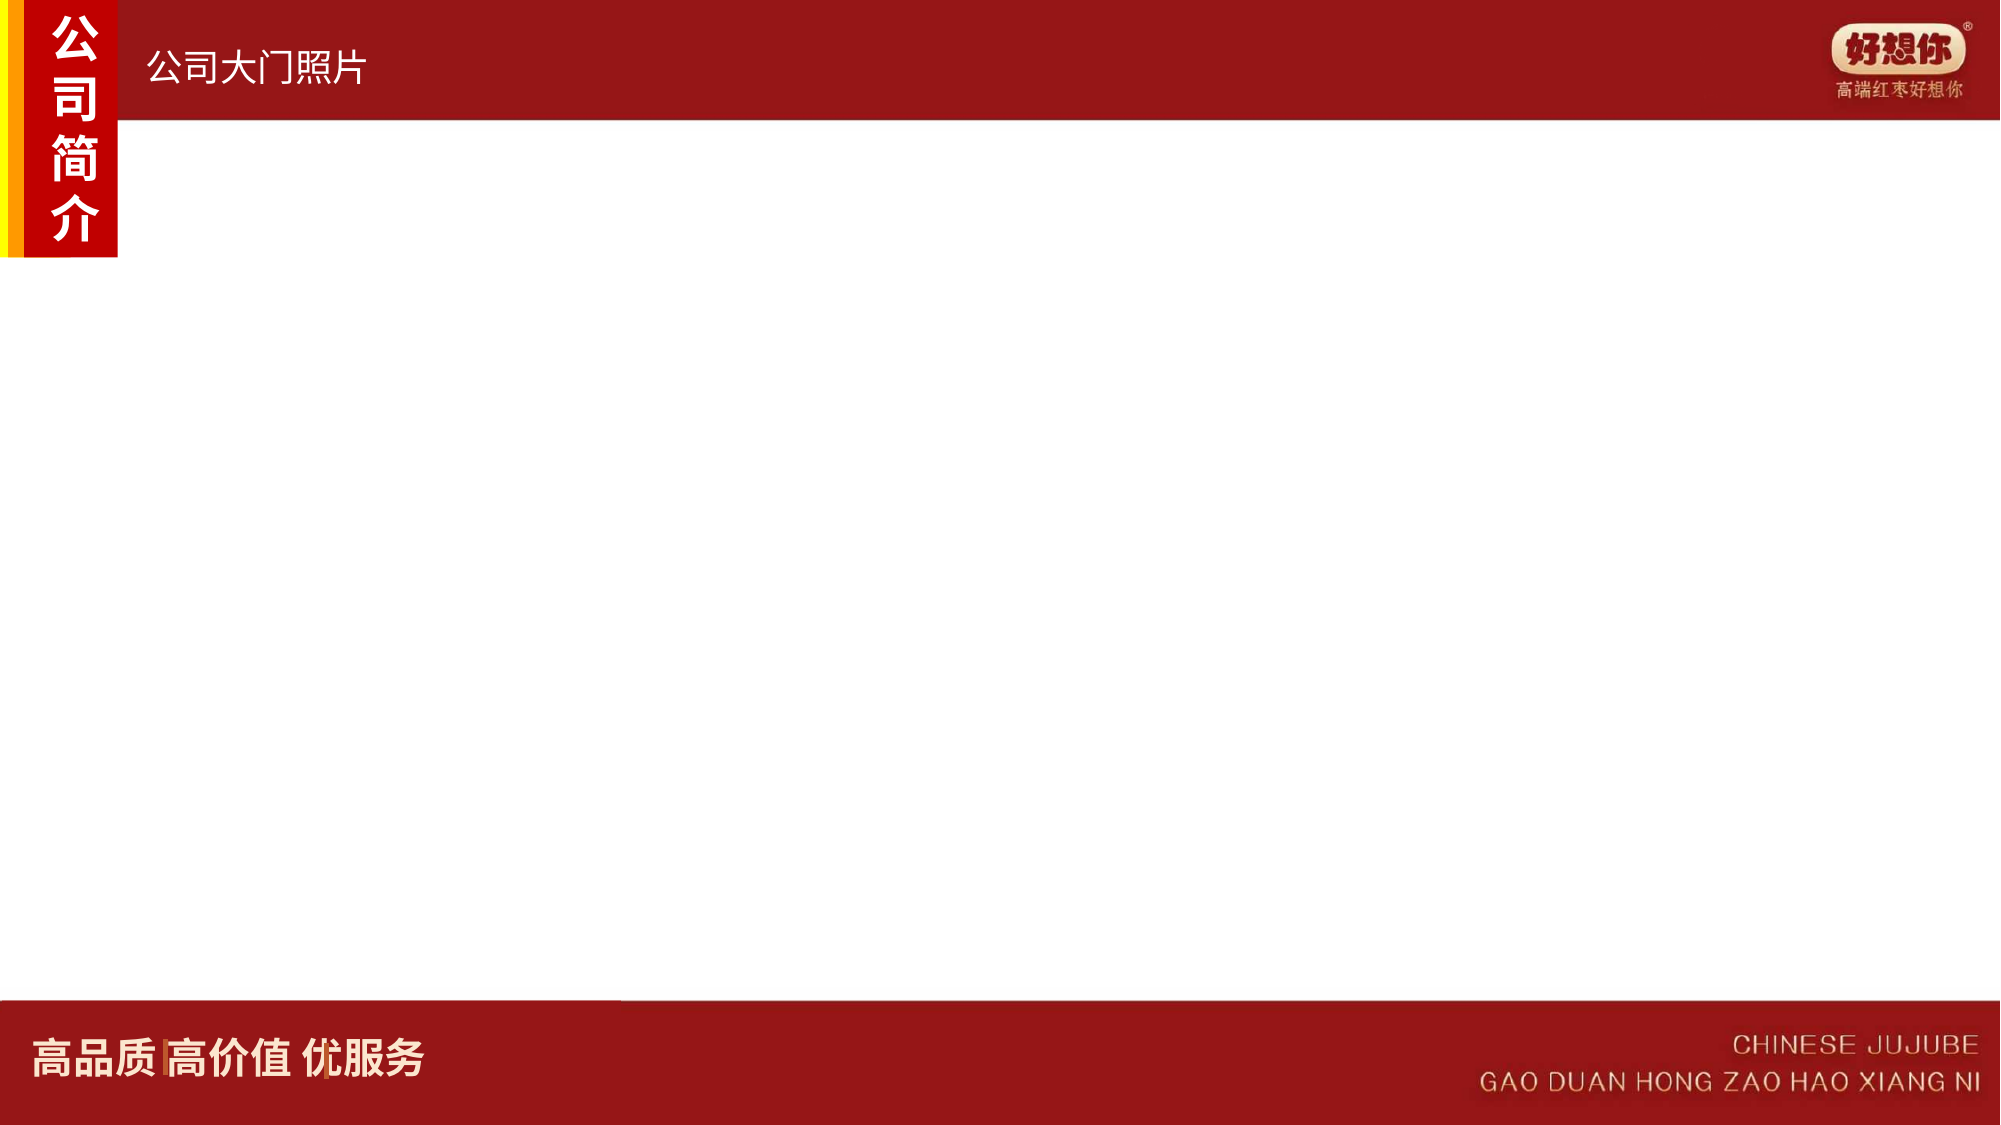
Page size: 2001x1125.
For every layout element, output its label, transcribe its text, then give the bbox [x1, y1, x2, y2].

text_box [0, 0, 7, 259]
text_box [23, 0, 119, 259]
text_box 公司大门照片 [130, 36, 385, 97]
text_box [7, 0, 23, 259]
picture [0, 0, 2000, 1125]
text_box 公司简介 [35, 0, 84, 255]
